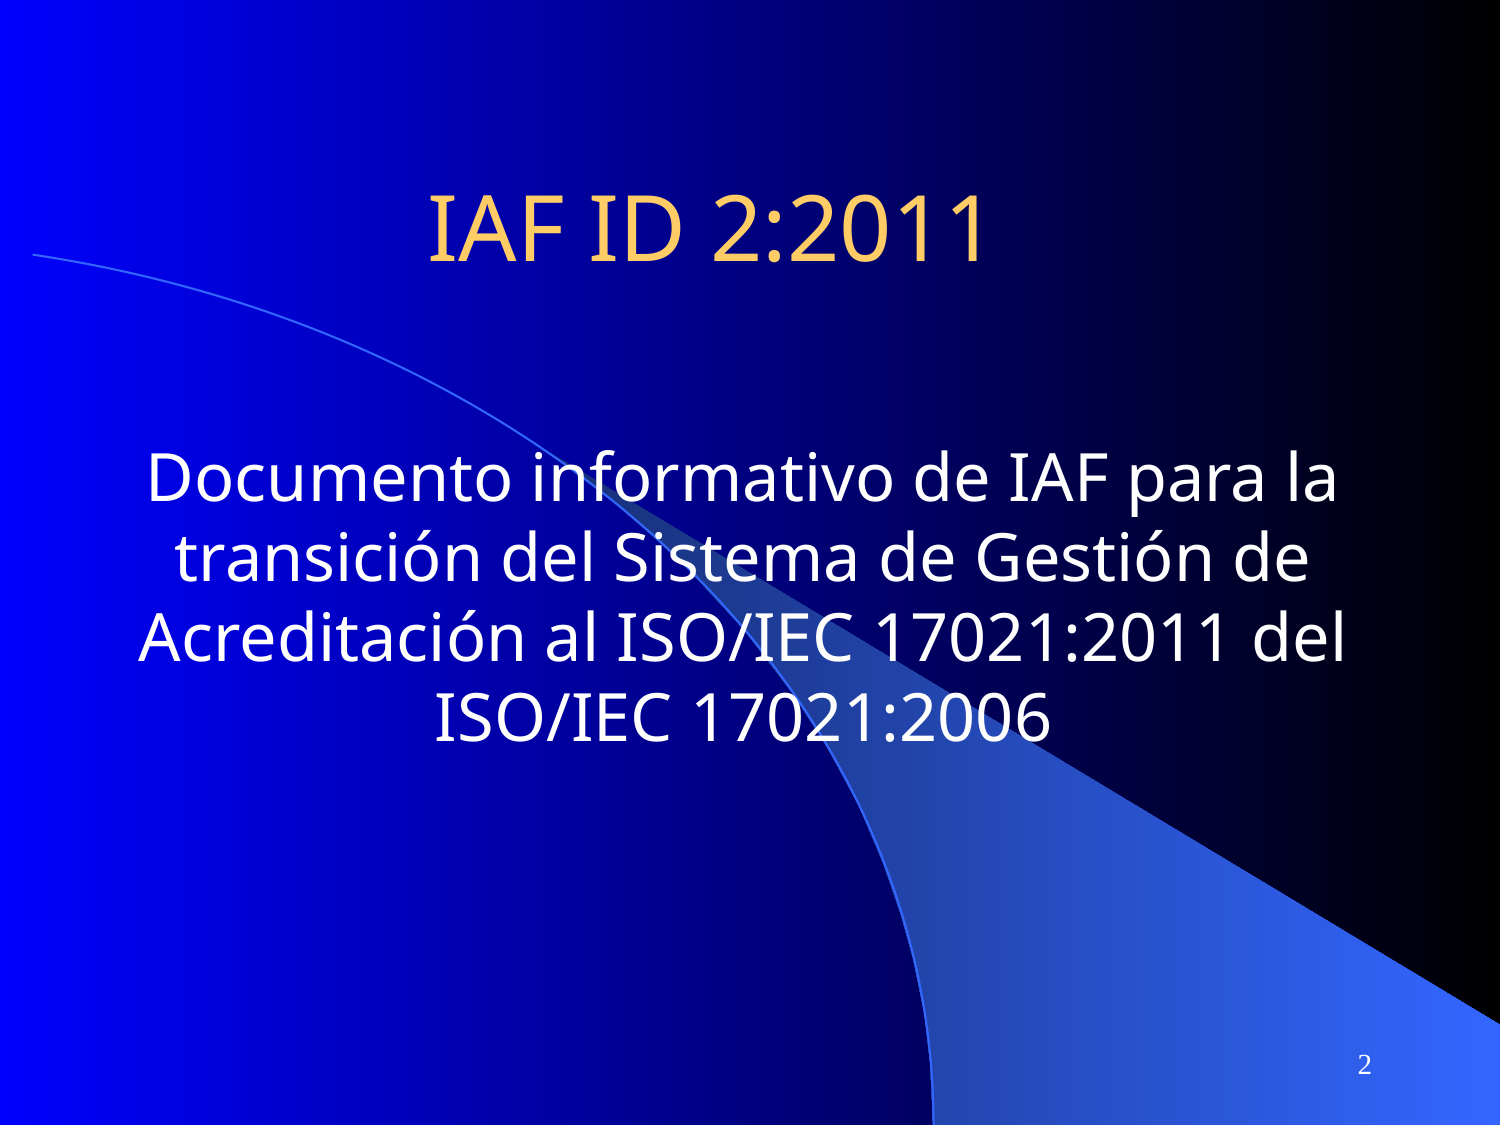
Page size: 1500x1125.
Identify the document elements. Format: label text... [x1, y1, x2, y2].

slide_number 2 [1074, 1024, 1388, 1101]
title IAF ID 2:2011 [74, 99, 1351, 288]
subtitle Documento informativo de IAF para la transición del Sistema de Gestión de Acreditación al ISO/IEC 17021:2011 del ISO/IEC 17021:2006 [99, 424, 1388, 813]
